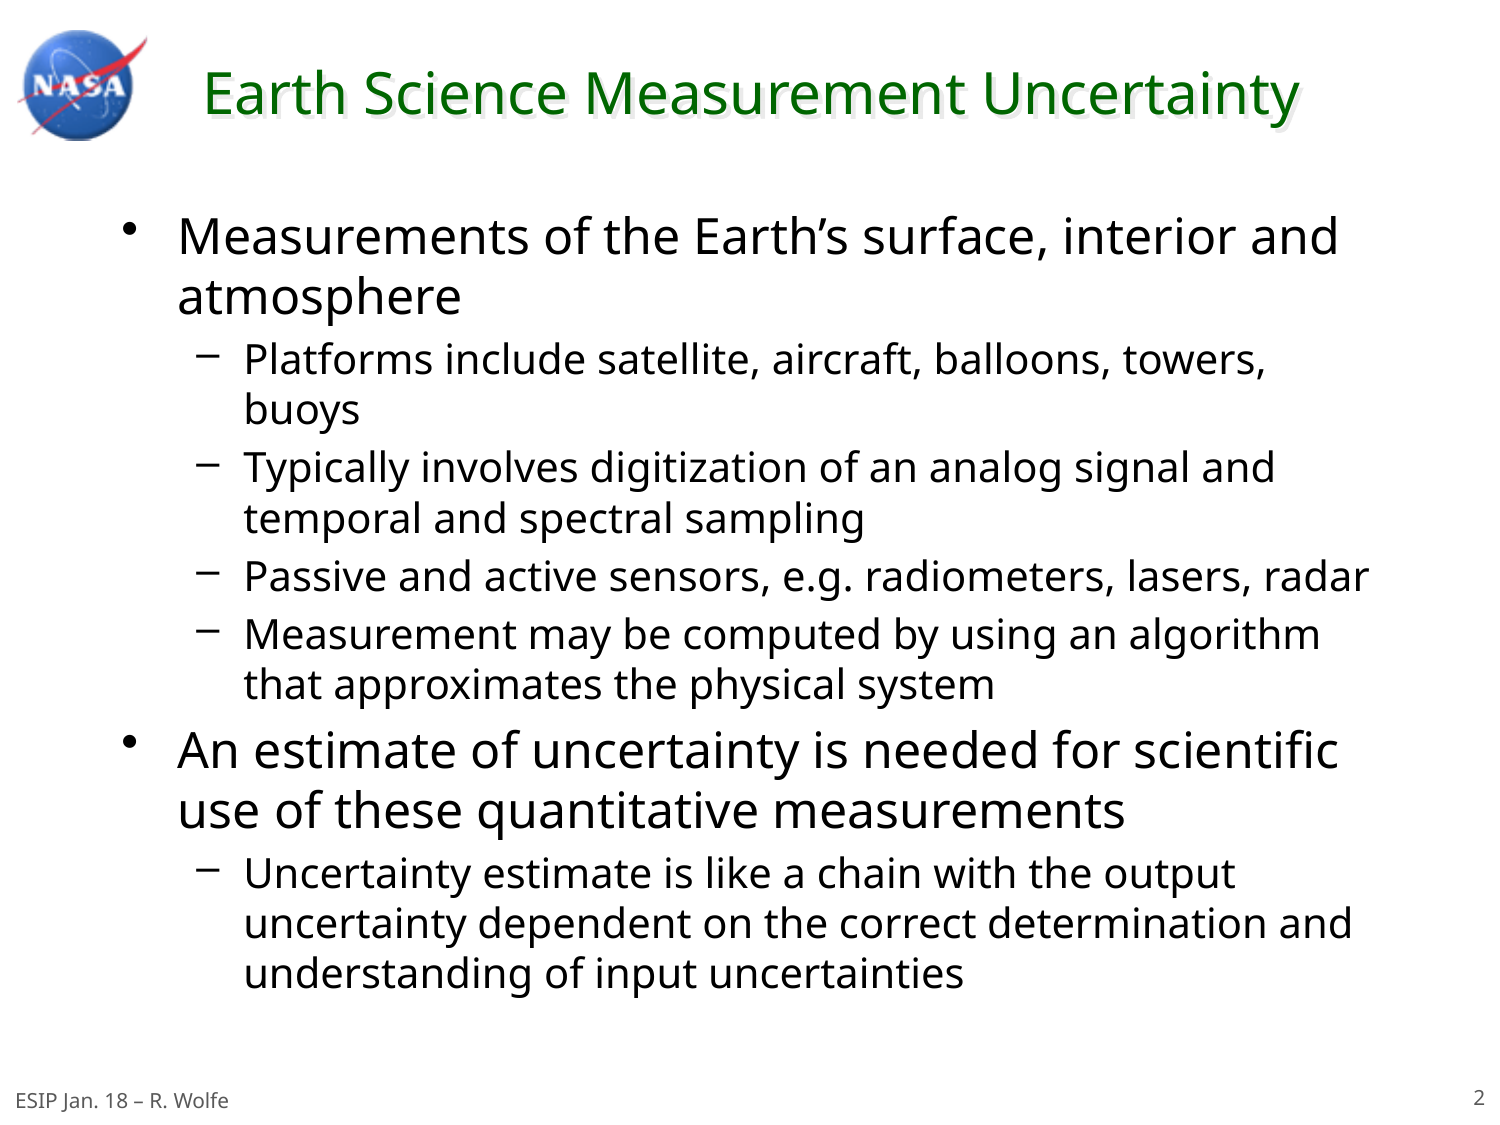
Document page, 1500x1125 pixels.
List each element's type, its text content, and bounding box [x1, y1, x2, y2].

slide_number 2 [1187, 1077, 1500, 1125]
list Measurements of the Earth’s surface, interior and atmosphere Platforms include satellite, aircraft, balloons, towers, buoys Typically involves digitization of an analog signal and temporal and spectral sampling Passive and active sensors, e.g. radiometers, lasers, radar Measurement may be computed by using an algorithm that approximates the physical system An estimate of uncertainty is needed for scientific use of these quantitative measurements Uncertainty estimate is like a chain with the output uncertainty dependent on the correct determination and understanding of input uncertainties [106, 197, 1388, 1031]
title Earth Science Measurement Uncertainty [171, 42, 1331, 141]
picture [17, 30, 150, 141]
